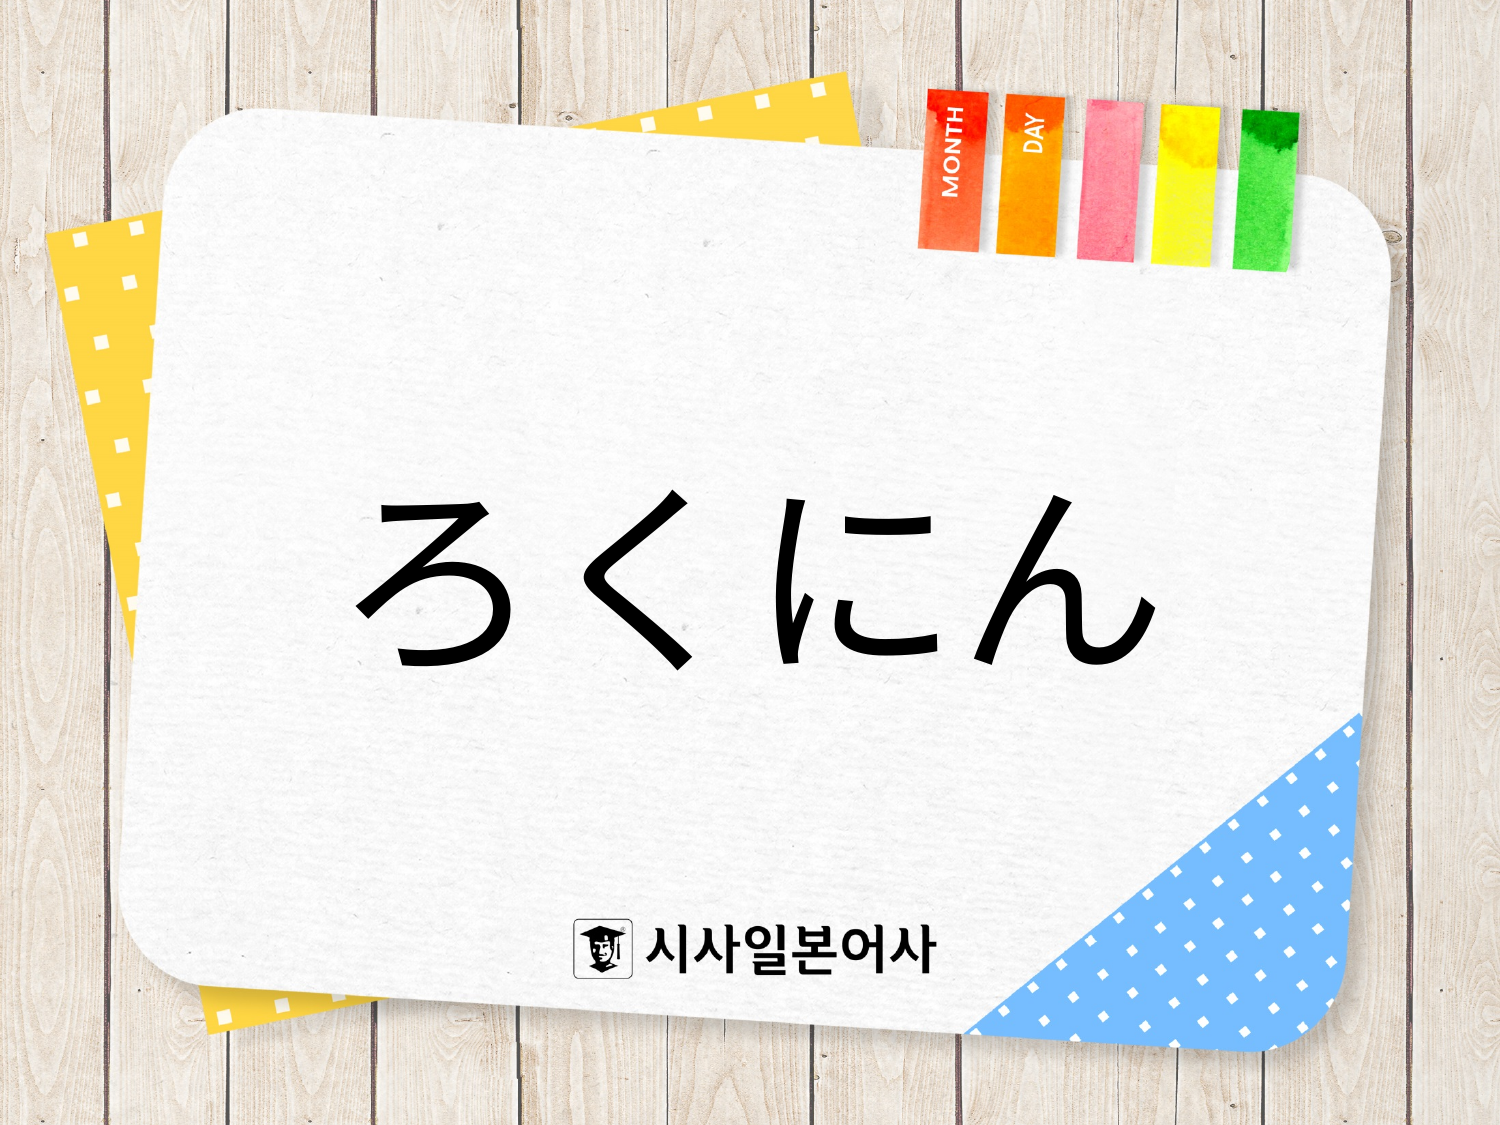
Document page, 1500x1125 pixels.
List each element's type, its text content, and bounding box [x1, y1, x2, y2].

picture [0, 0, 1500, 1125]
title ろくにん [75, 338, 1425, 811]
